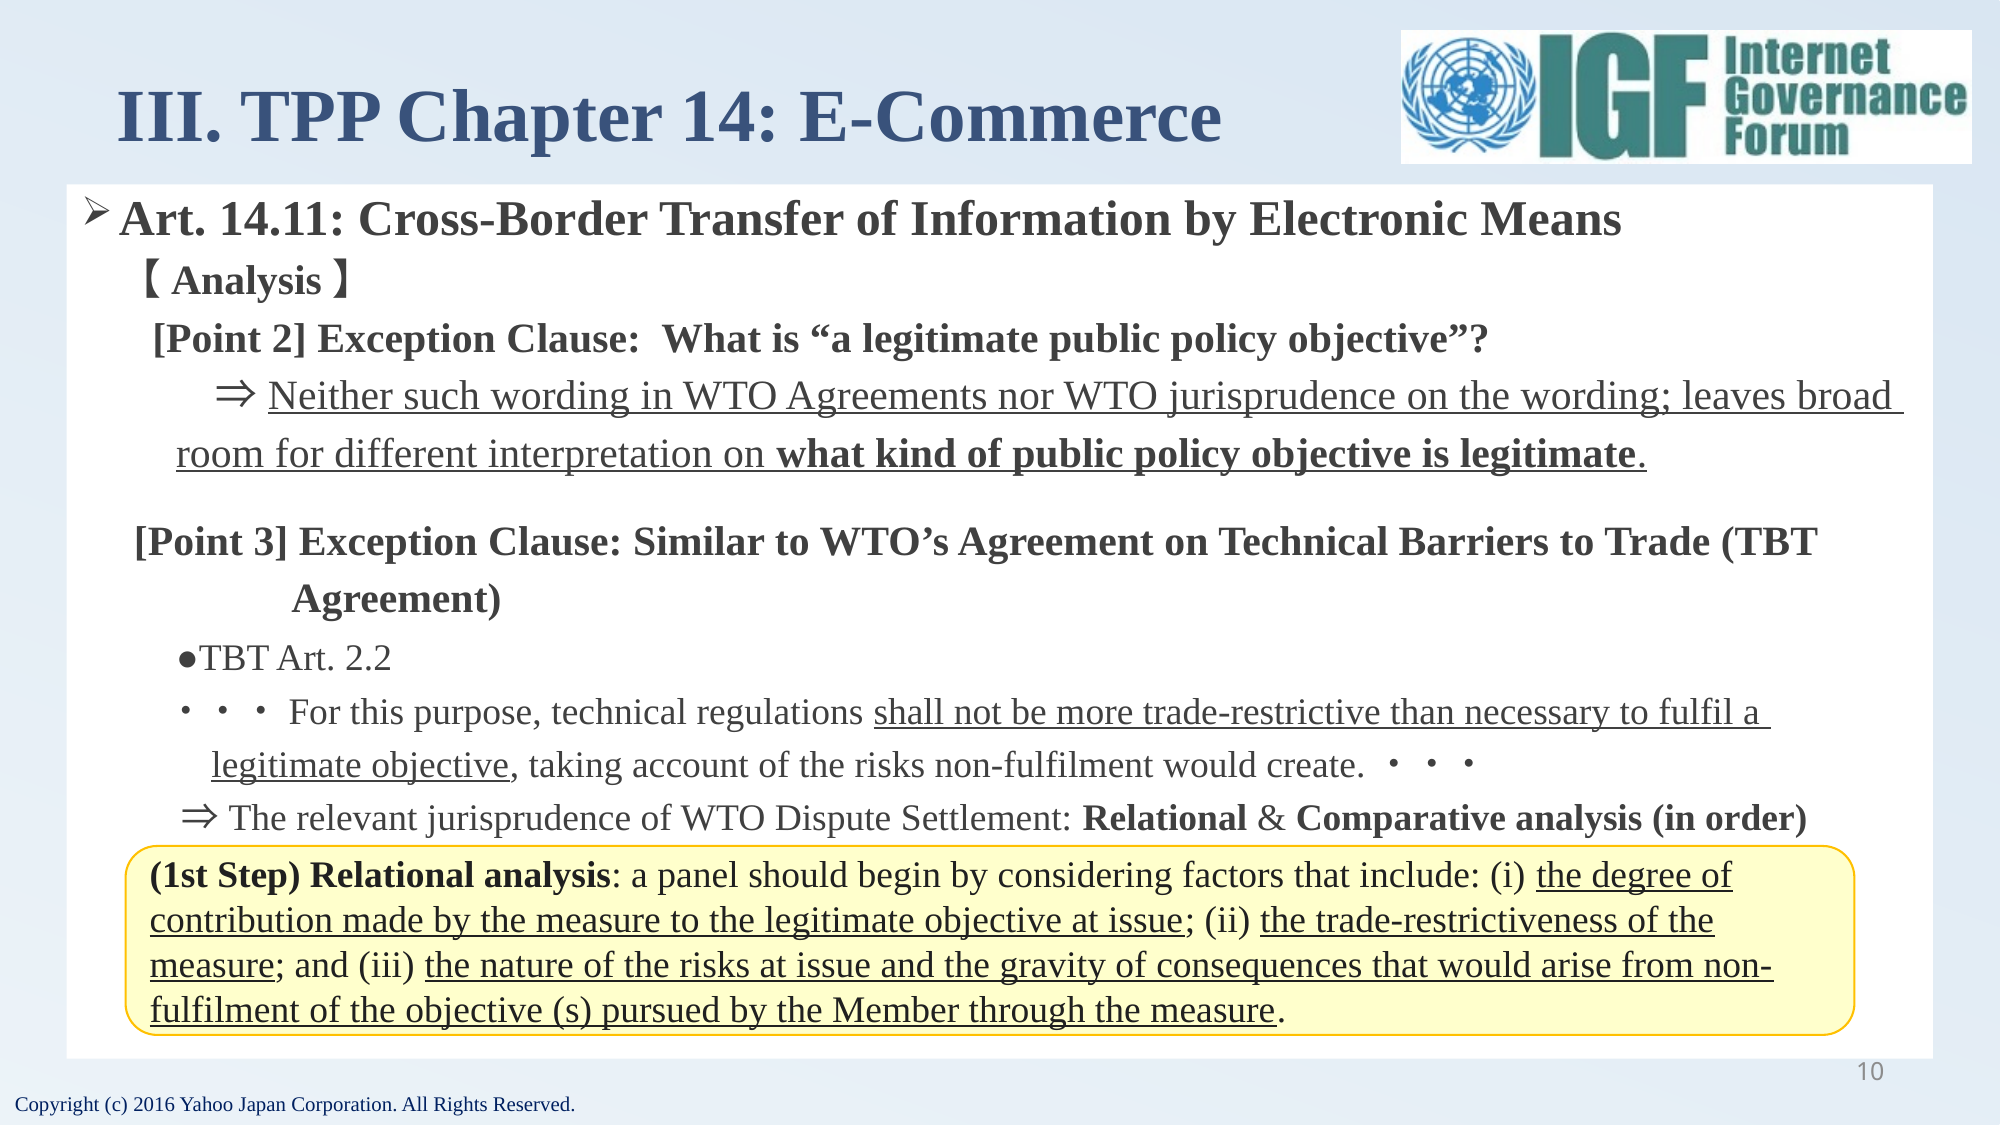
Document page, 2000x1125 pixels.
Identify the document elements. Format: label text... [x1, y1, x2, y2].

text_box III. TPP Chapter 14: E-Commerce [101, 30, 1401, 164]
slide_number 10 [1432, 1042, 1900, 1103]
text_box (1st Step) Relational analysis: a panel should begin by considering factors that include: (i) the degree of contribution made by the measure to the legitimate objective at issue; (ii) the trade-restrictiveness of the measure; and (iii) the nature of the risks at issue and the gravity of consequences that would arise from non-fulfilment of the objective (s) pursued by the Member through the measure. [124, 844, 1856, 1036]
text_box Copyright (c) 2016 Yahoo Japan Corporation. All Rights Reserved. [0, 1083, 598, 1125]
picture [1401, 30, 1972, 164]
list Art. 14.11: Cross-Border Transfer of Information by Electronic Means 【Analysis】 [Point 2] Exception Clause: What is “a legitimate public policy objective”? ⇒Neither such wording in WTO Agreements nor WTO jurisprudence on the wording; leaves broad room for different interpretation on what kind of public policy objective is legitimate. [Point 3] Exception Clause: Similar to WTO’s Agreement on Technical Barriers to Trade (TBT Agreement) ●TBT Art. 2.2 ・・・For this purpose, technical regulations shall not be more trade-restrictive than necessary to fulfil a legitimate objective, taking account of the risks non-fulfilment would create.・・・ ⇒The relevant jurisprudence of WTO Dispute Settlement: Relational & Comparative analysis (in order) [66, 184, 1933, 1059]
